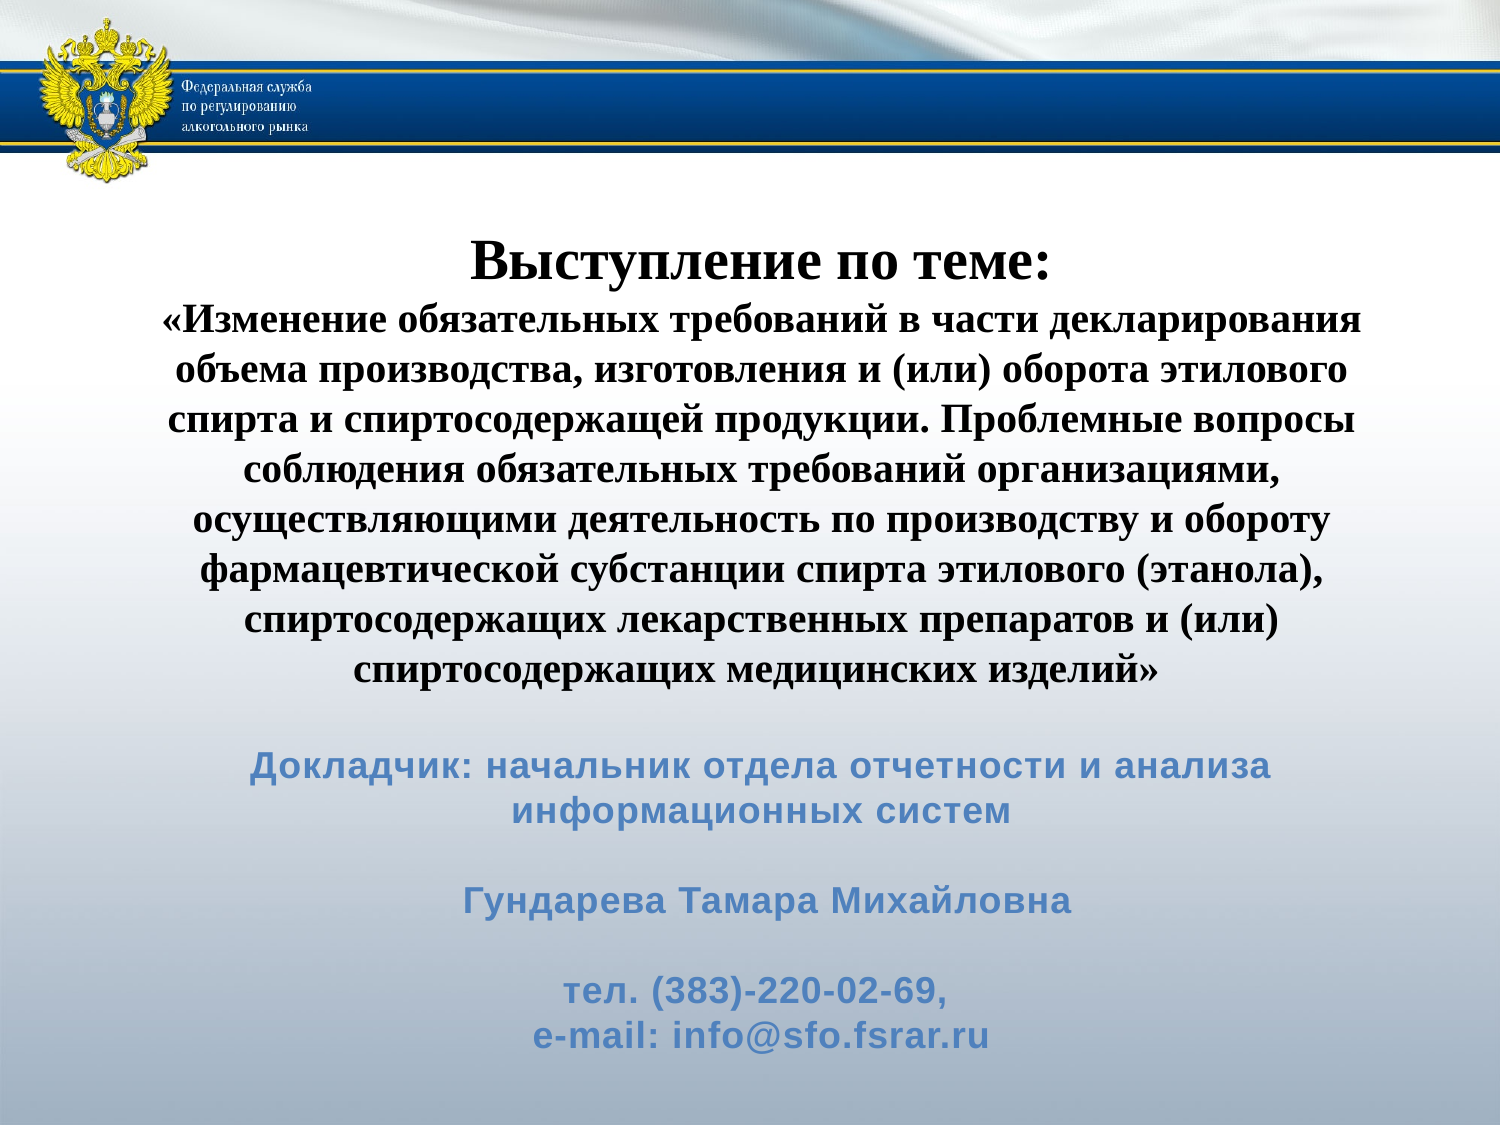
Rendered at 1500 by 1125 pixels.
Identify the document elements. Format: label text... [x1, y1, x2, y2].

picture [0, 0, 1500, 1125]
text_box Выступление по теме: «Изменение обязательных требований в части декларирования объема производства, изготовления и (или) оборота этилового спирта и спиртосодержащей продукции. Проблемные вопросы соблюдения обязательных требований организациями, осуществляющими деятельность по производству и обороту фармацевтической субстанции спирта этилового (этанола), спиртосодержащих лекарственных препаратов и (или) спиртосодержащих медицинских изделий» Докладчик: начальник отдела отчетности и анализа информационных систем Гундарева Тамара Михайловна тел. (383)-220-02-69, e-mail: info@sfo.fsrar.ru [100, 213, 1424, 1125]
title [159, 208, 1435, 929]
